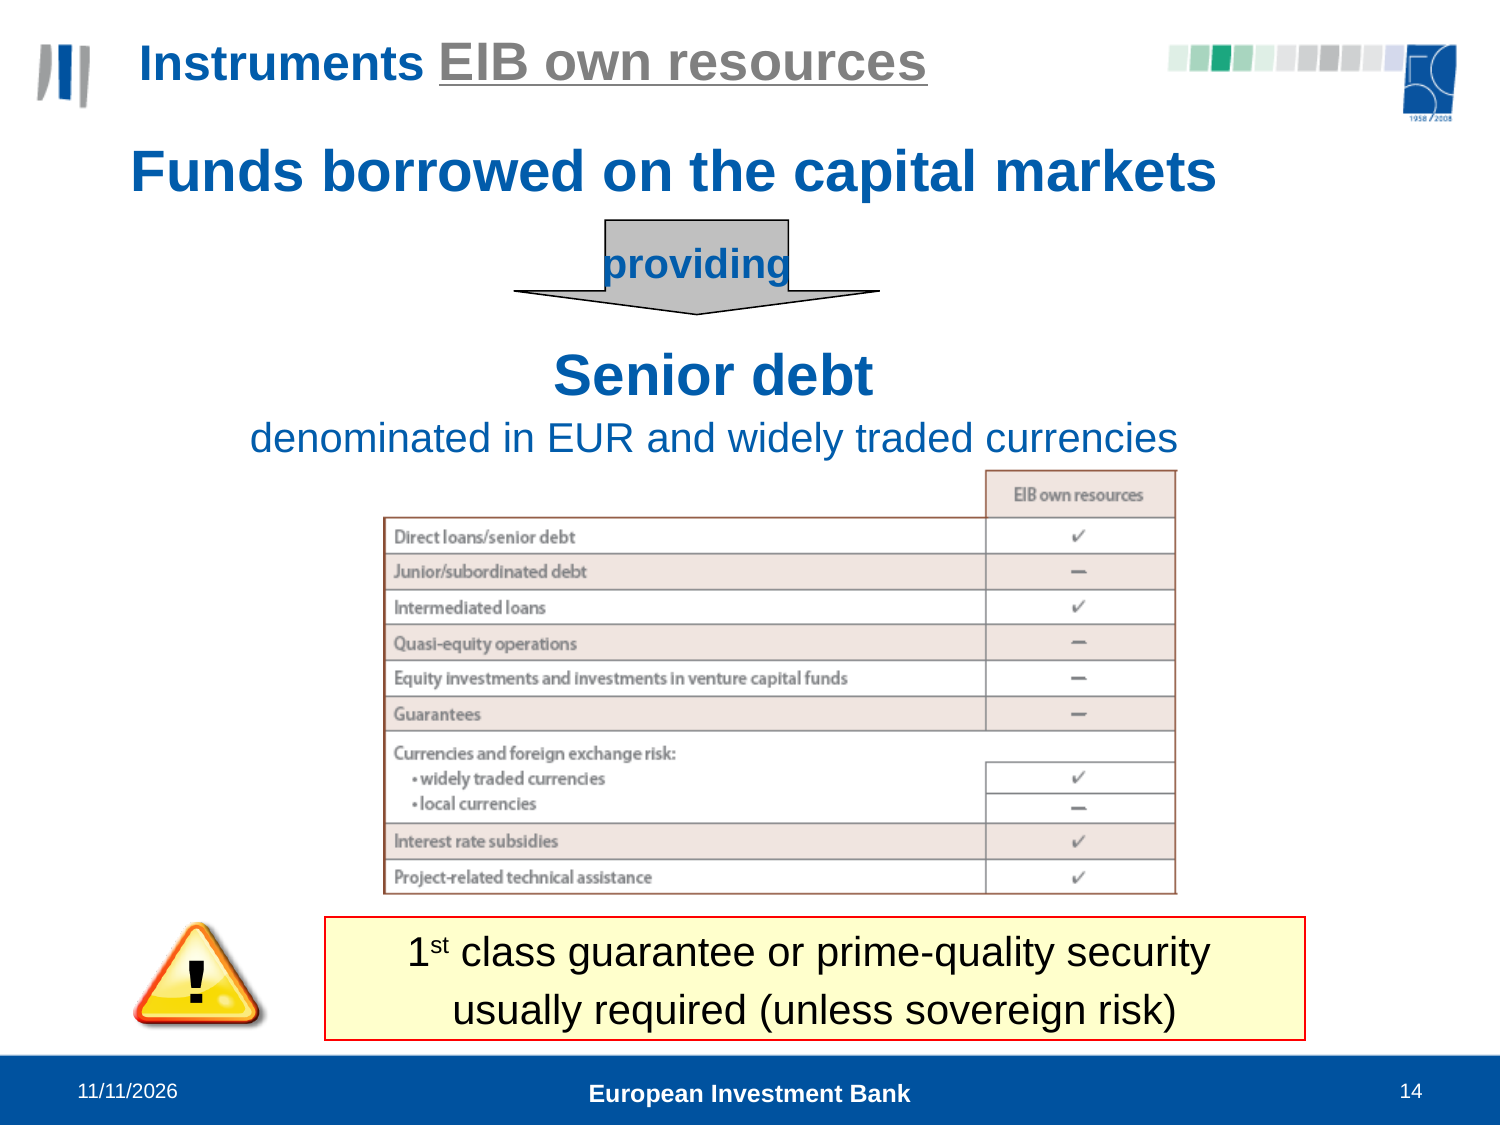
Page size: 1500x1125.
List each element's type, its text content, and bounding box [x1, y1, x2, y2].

text_box [702, 326, 1022, 409]
text_box 1st class guarantee or prime-quality security usually required (unless sovereign risk) [324, 916, 1306, 1041]
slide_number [62, 1070, 226, 1125]
slide_number 14 [1274, 1070, 1438, 1125]
text_box Instruments EIB own resources [123, 0, 1306, 118]
footer European Investment Bank [229, 1070, 1271, 1125]
text_box Senior debt denominated in EUR and widely traded currencies [41, 338, 1388, 470]
text_box providing [513, 220, 880, 315]
text_box Funds borrowed on the capital markets [116, 125, 1347, 211]
picture [0, 0, 1500, 1125]
